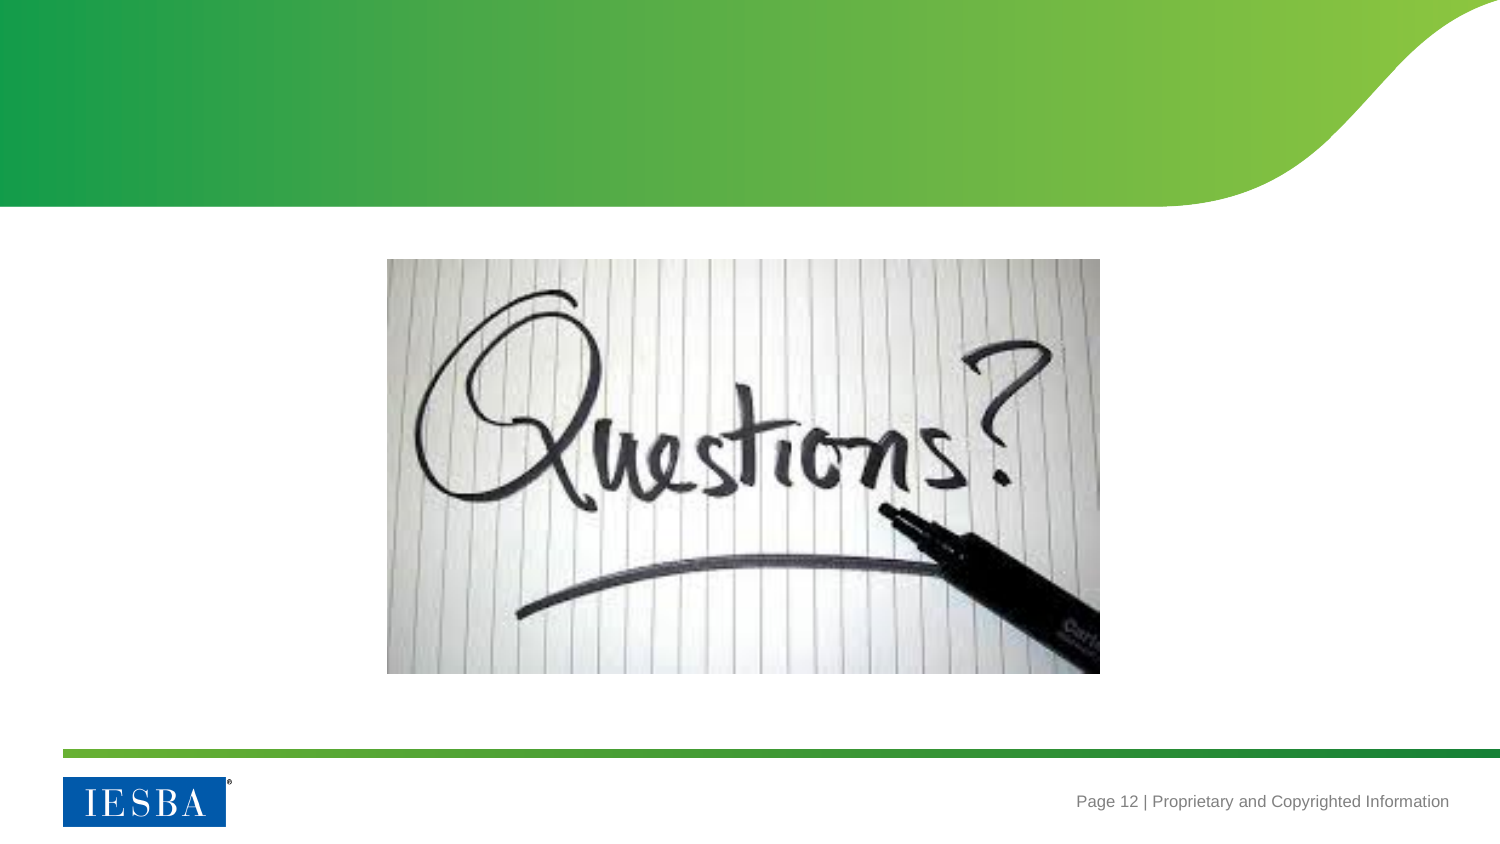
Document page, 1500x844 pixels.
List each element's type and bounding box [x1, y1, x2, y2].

picture [0, 0, 1500, 207]
title [62, 59, 1300, 135]
picture [63, 777, 232, 827]
list [387, 259, 1101, 674]
